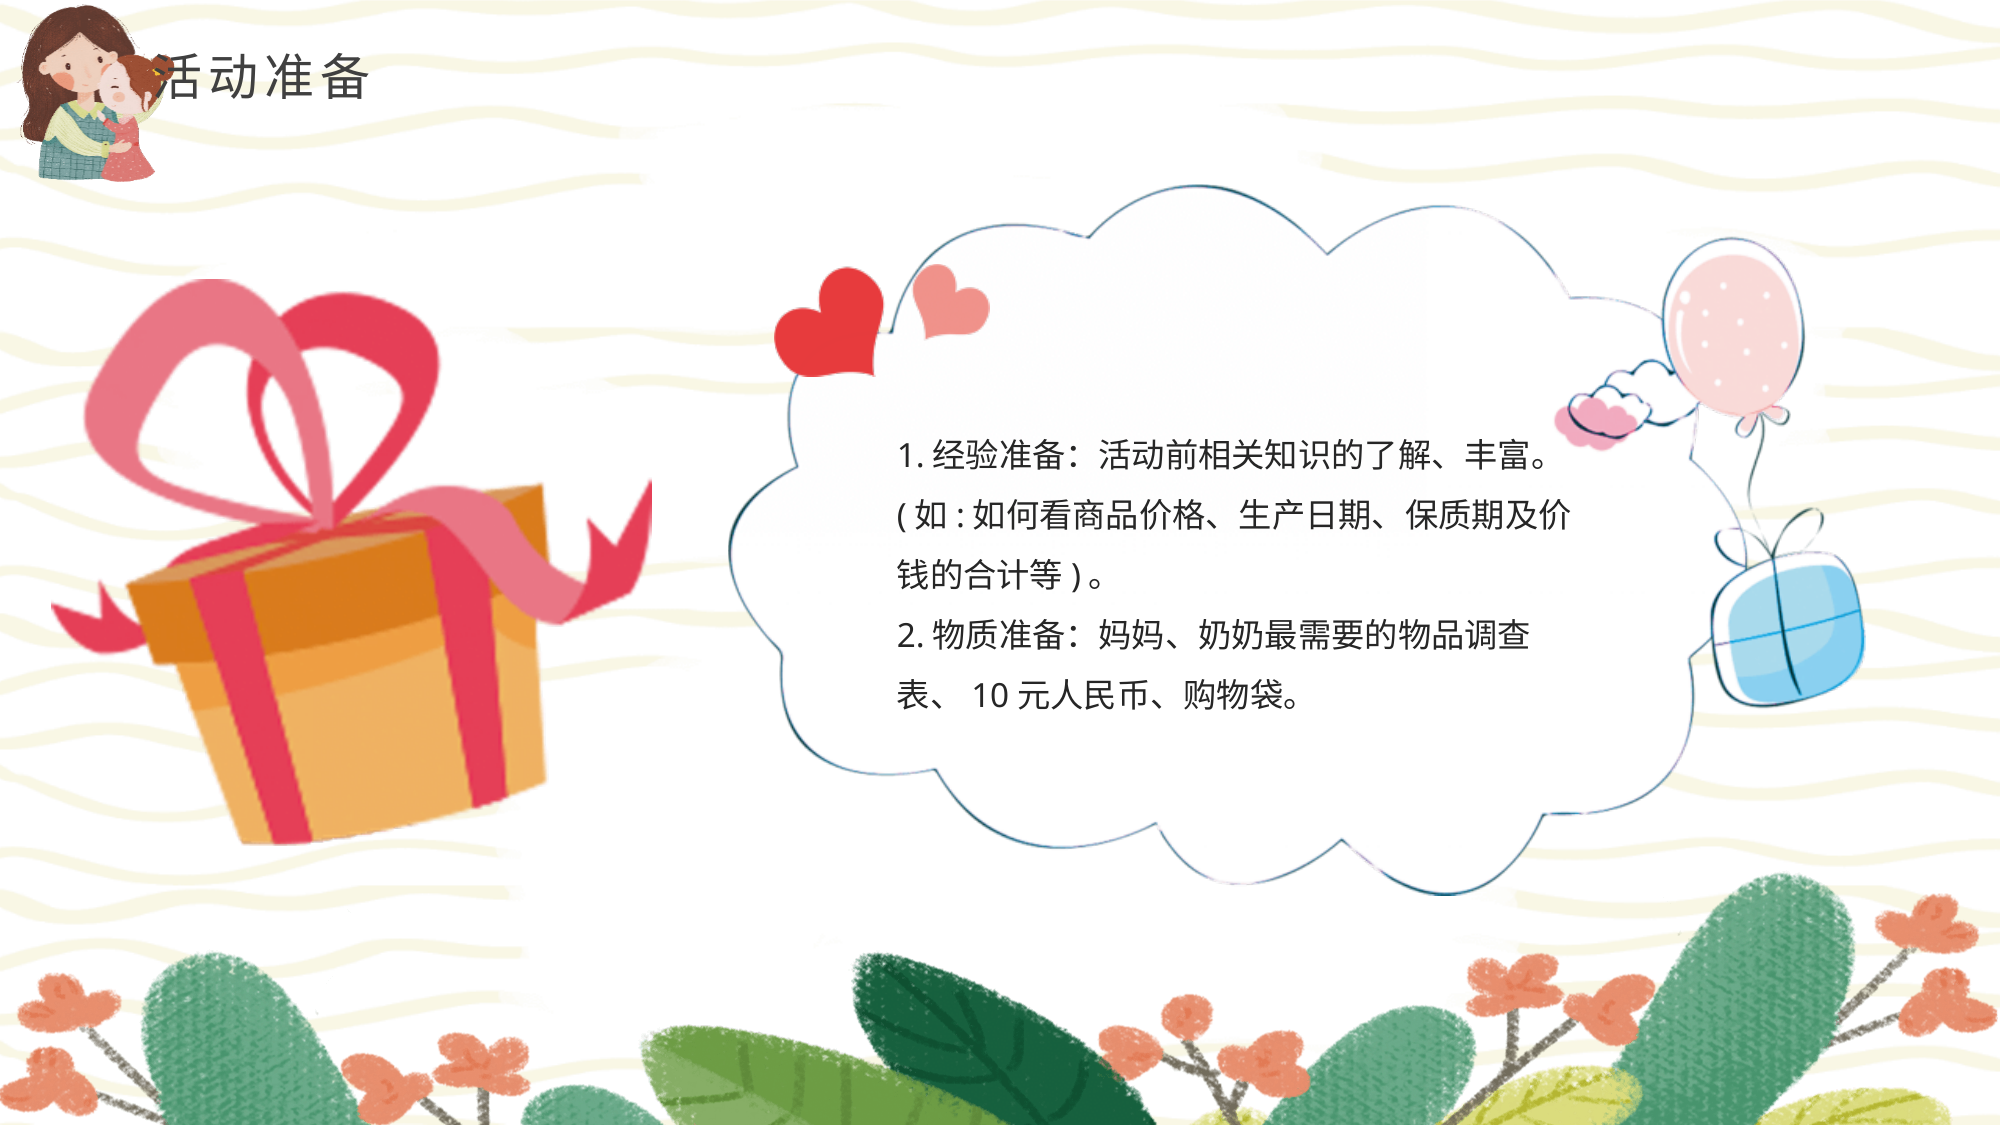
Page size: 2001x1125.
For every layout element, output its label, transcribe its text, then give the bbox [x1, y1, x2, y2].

picture [0, 0, 2000, 1125]
text_box 活动准备 [131, 35, 393, 117]
